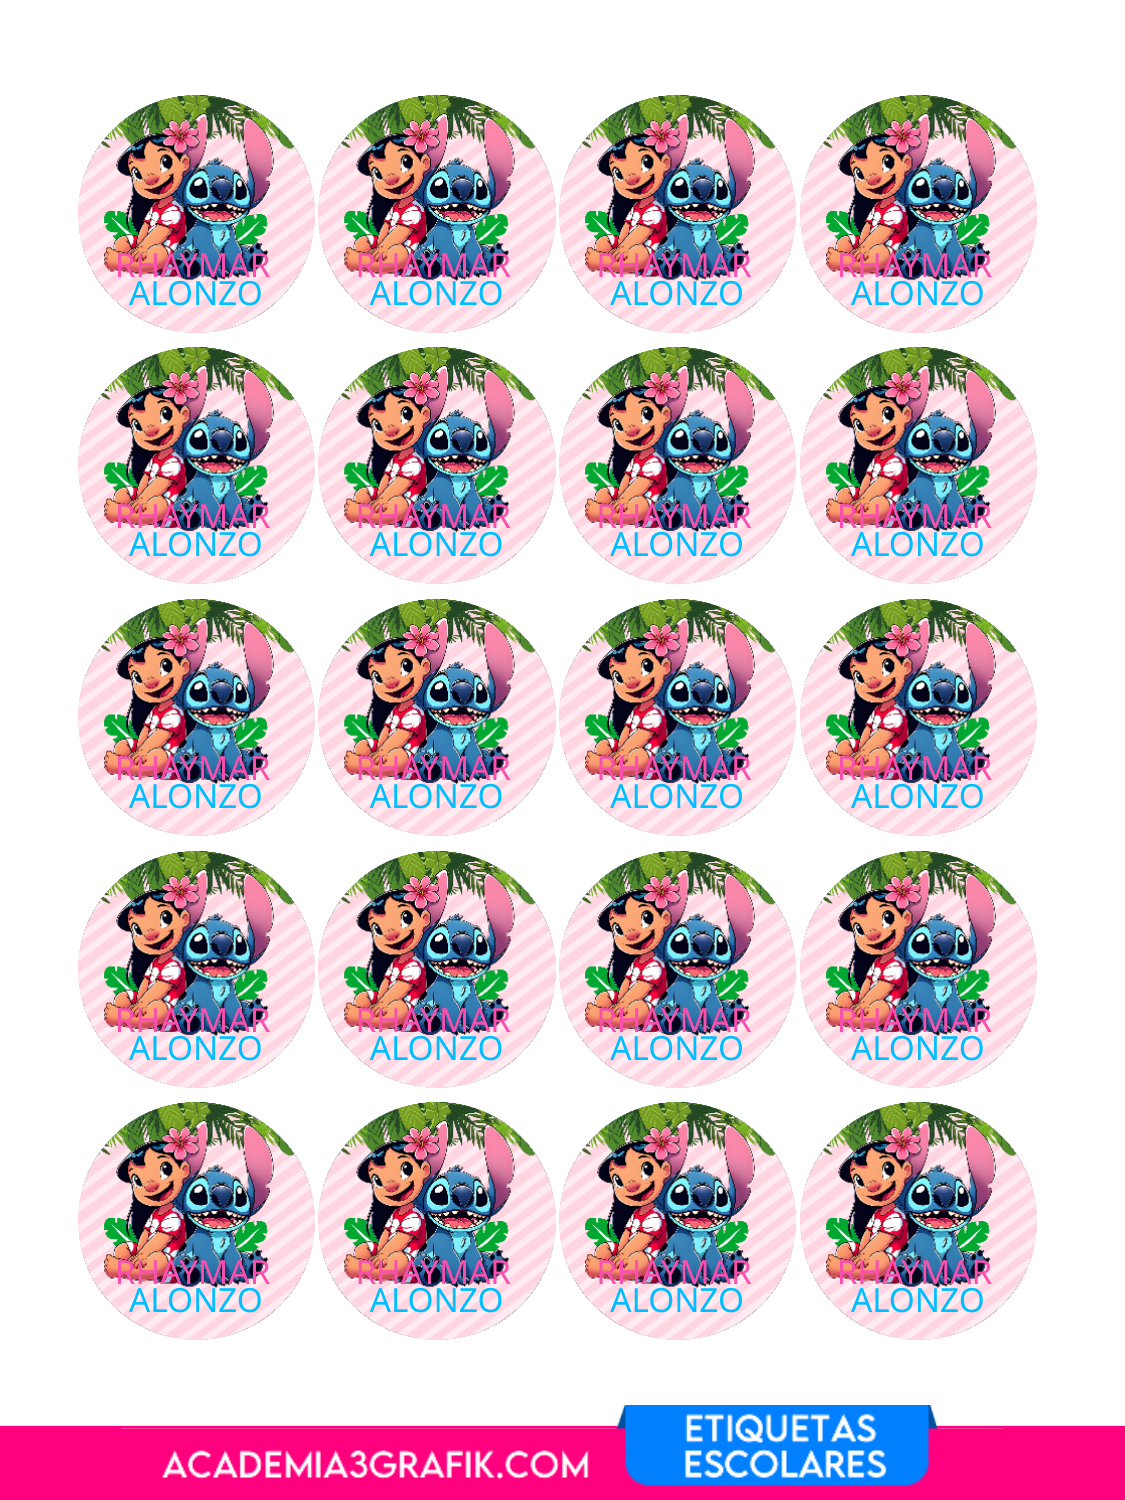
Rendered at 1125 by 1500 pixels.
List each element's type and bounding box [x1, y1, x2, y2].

picture [318, 1102, 556, 1340]
picture [318, 599, 556, 836]
picture [78, 599, 315, 836]
picture [559, 347, 796, 584]
picture [559, 1102, 796, 1340]
picture [800, 851, 1037, 1088]
picture [800, 347, 1037, 584]
picture [800, 1102, 1037, 1340]
picture [78, 95, 315, 333]
picture [559, 95, 796, 333]
picture [559, 851, 796, 1088]
picture [800, 599, 1037, 836]
picture [559, 599, 796, 836]
picture [318, 347, 556, 584]
picture [78, 851, 315, 1088]
picture [318, 851, 556, 1088]
picture [800, 95, 1037, 333]
picture [122, 1405, 1003, 1500]
picture [318, 95, 556, 333]
picture [78, 347, 315, 584]
picture [78, 1102, 315, 1340]
